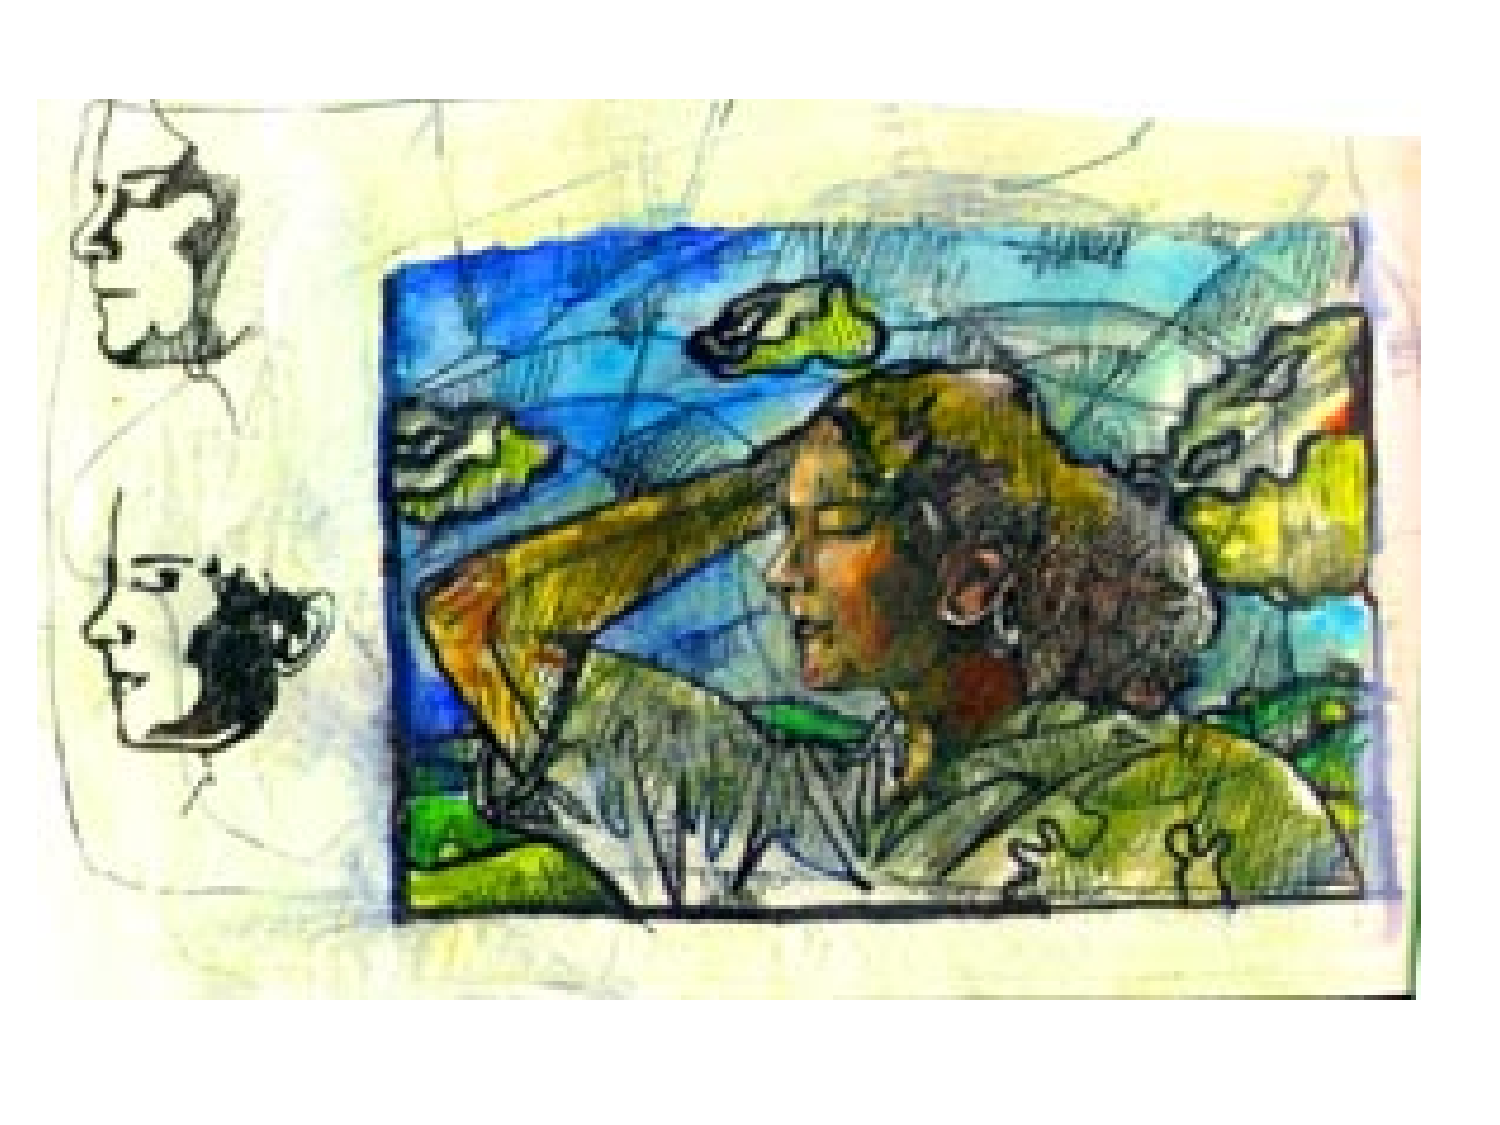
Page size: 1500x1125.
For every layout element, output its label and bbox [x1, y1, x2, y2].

picture [37, 99, 1421, 1001]
